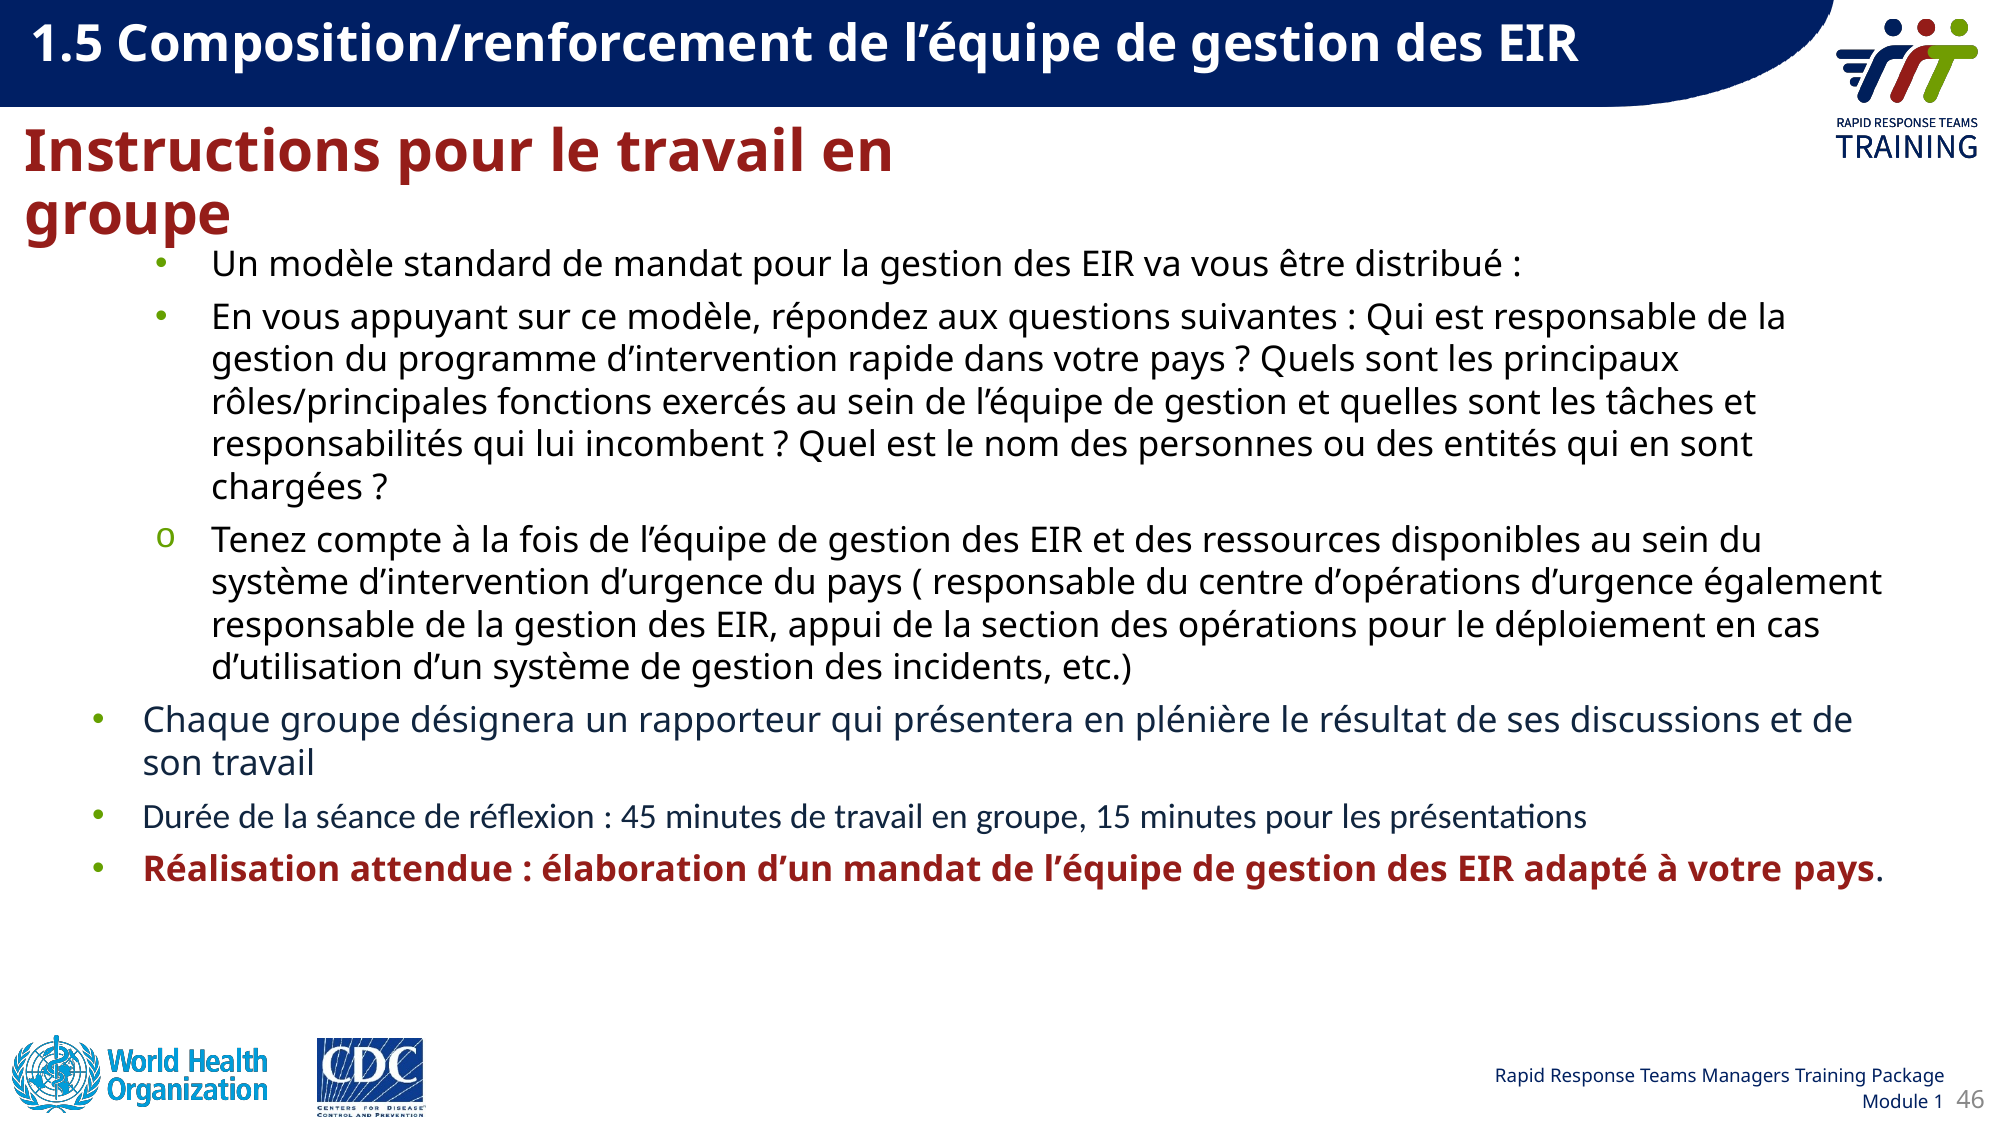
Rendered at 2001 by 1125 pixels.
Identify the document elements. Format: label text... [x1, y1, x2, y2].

text_box 46 [1557, 1075, 1993, 1121]
picture [36, 1088, 78, 1105]
picture [50, 1108, 62, 1113]
text_box Un modèle standard de mandat pour la gestion des EIR va vous être distribué : En vous appuyant sur ce modèle, répondez aux questions suivantes : Qui est responsable de la gestion du programme dʼintervention rapide dans votre pays ? Quels sont les principaux rôles/principales fonctions exercés au sein de l’équipe de gestion et quelles sont les tâches et responsabilités qui lui incombent ? Quel est le nom des personnes ou des entités qui en sont chargées ? Tenez compte à la fois de l’équipe de gestion des EIR et des ressources disponibles au sein du système d’intervention d’urgence du pays ( responsable du centre dʼopérations d’urgence également responsable de la gestion des EIR, appui de la section des opérations pour le déploiement en cas d’utilisation d’un système de gestion des incidents, etc.) Chaque groupe désignera un rapporteur qui présentera en plénière le résultat de ses discussions et de son travail Durée de la séance de réflexion : 45 minutes de travail en groupe, 15 minutes pour les présentations Réalisation attendue : élaboration dʼun mandat de lʼéquipe de gestion des EIR adapté à votre pays. [71, 233, 1907, 939]
picture [24, 1054, 36, 1087]
picture [34, 1054, 43, 1078]
list 1.5 Composition/renforcement de l’équipe de gestion des EIR [8, 9, 1808, 117]
picture [71, 1053, 90, 1091]
picture [317, 1038, 426, 1117]
picture [12, 1035, 54, 1068]
text_box Instructions pour le travail en groupe [17, 130, 1100, 237]
picture [30, 1083, 37, 1091]
picture [40, 1062, 47, 1070]
picture [46, 1056, 54, 1062]
picture [22, 1062, 26, 1077]
picture [59, 1035, 267, 1113]
picture [12, 1083, 48, 1113]
picture [0, 0, 1978, 167]
